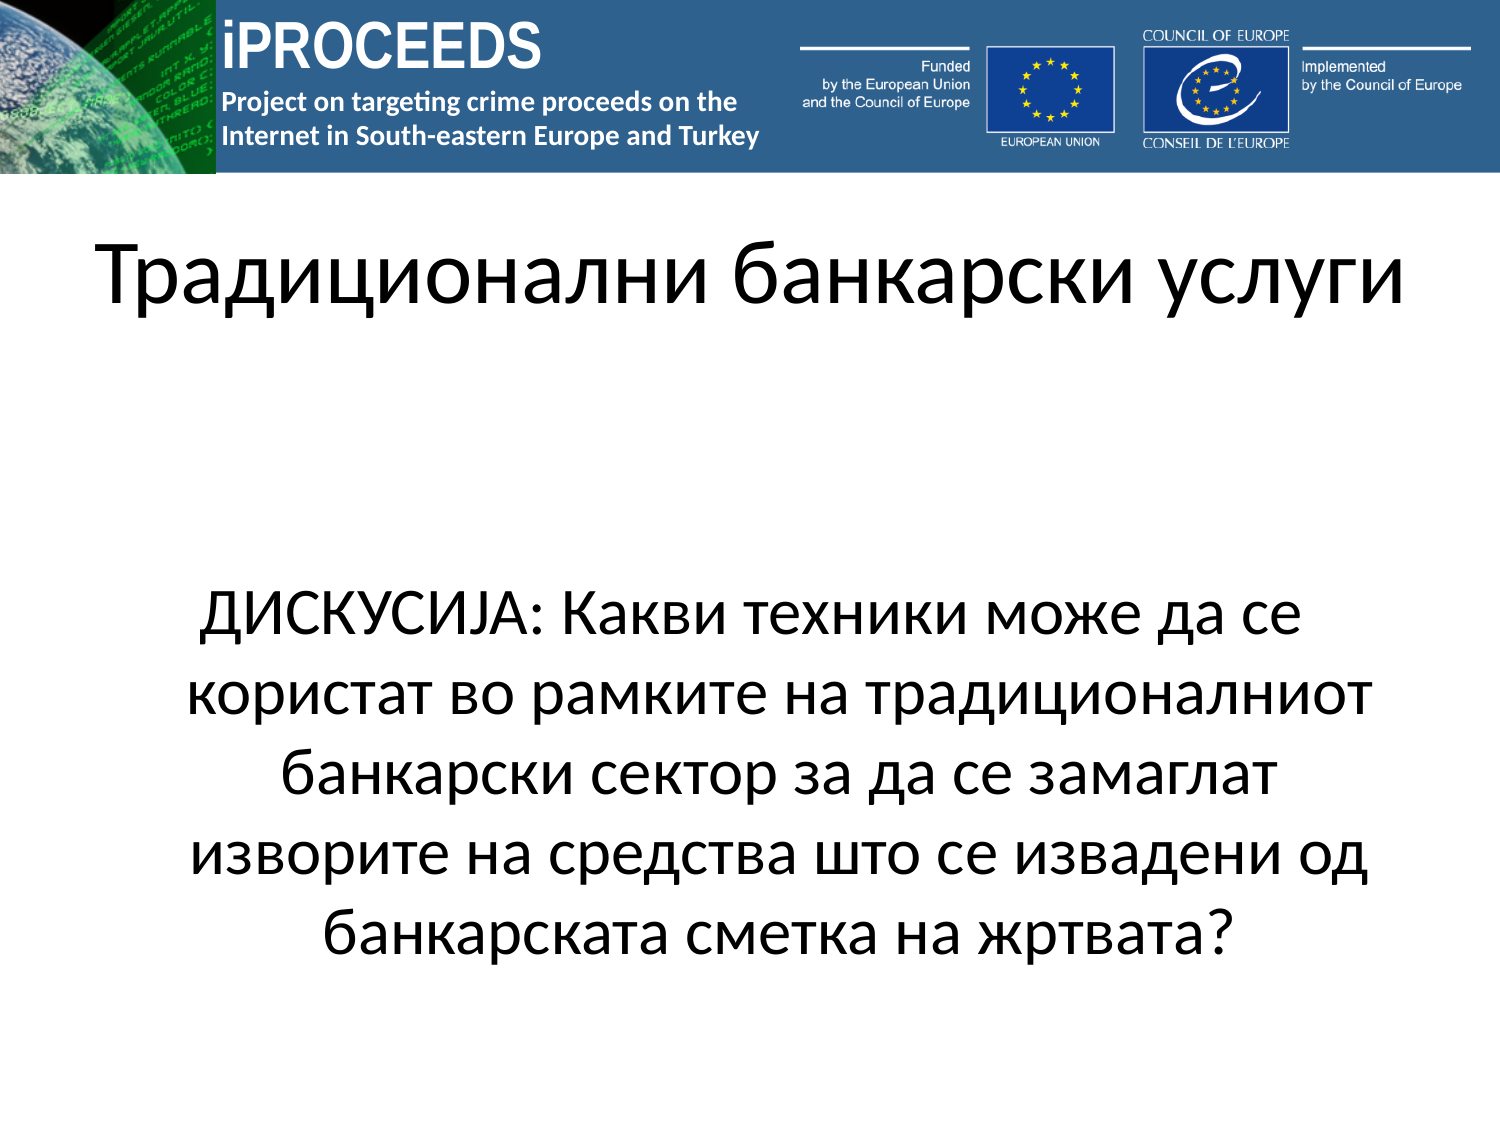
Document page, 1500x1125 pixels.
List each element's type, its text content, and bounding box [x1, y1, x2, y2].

picture [0, 0, 216, 174]
title Традиционални банкарски услуги [76, 172, 1427, 361]
picture [800, 30, 1471, 148]
list ДИСКУСИЈА: Какви техники може да се користат во рамките на традиционалниот банкарски сектор за да се замаглат изворите на средства што се извадени од банкарската сметка на жртвата? [76, 373, 1427, 1017]
